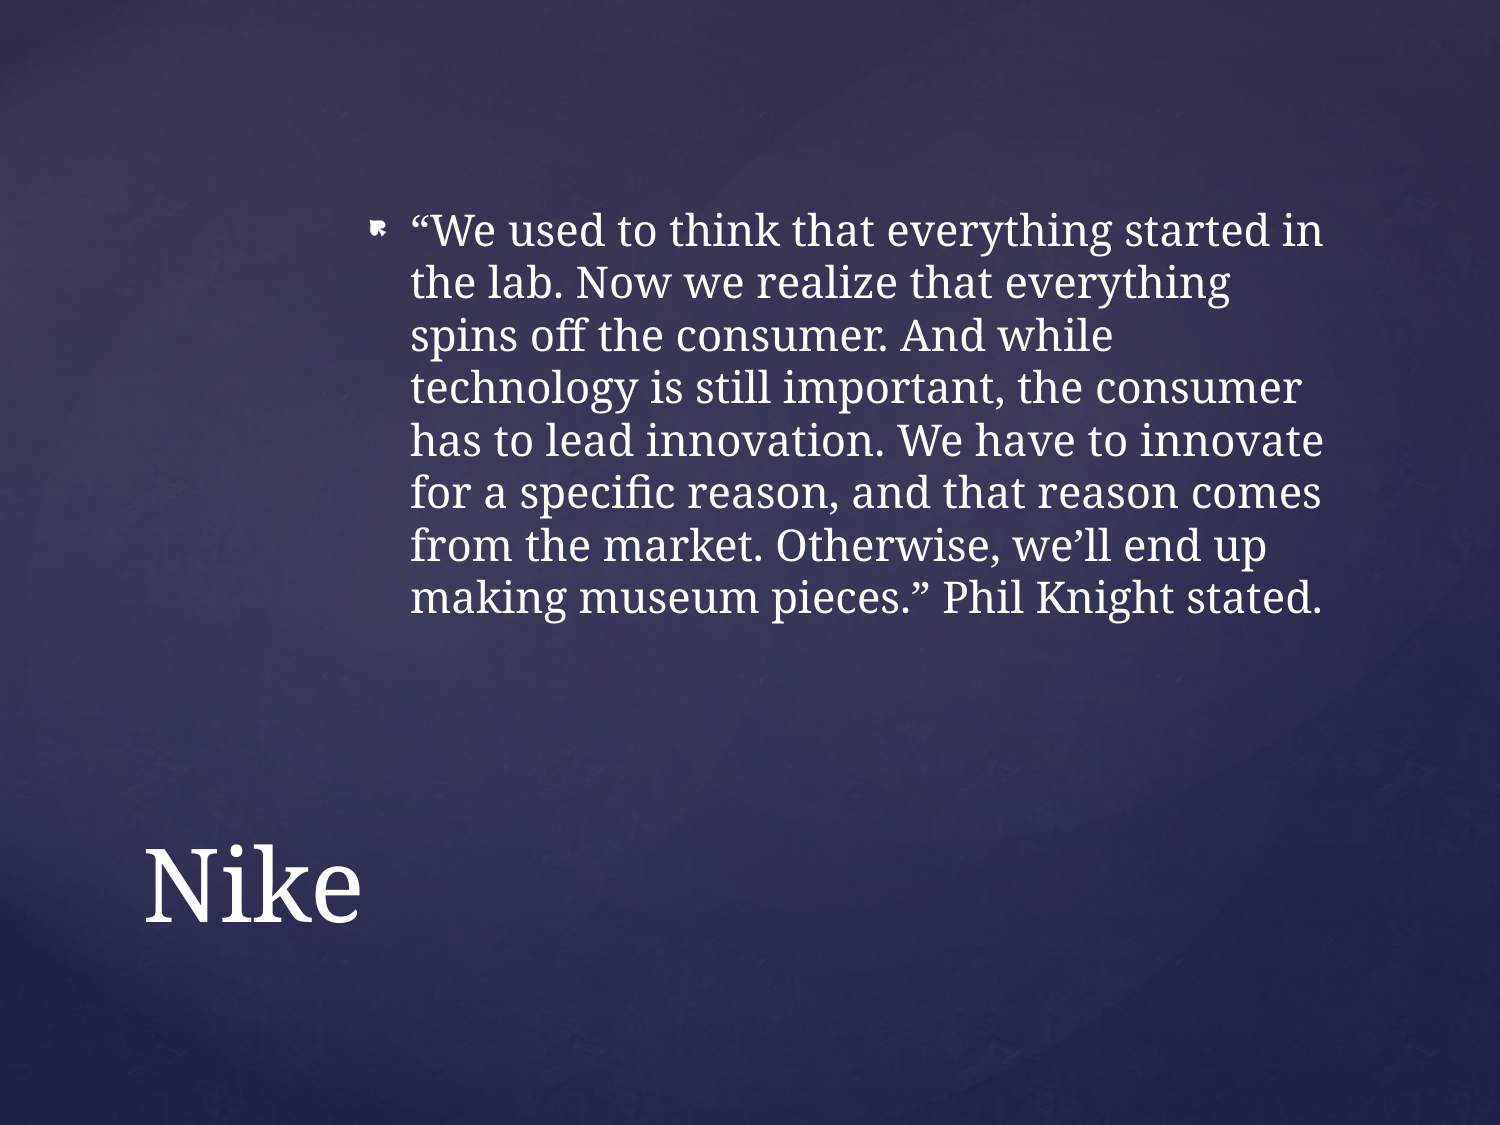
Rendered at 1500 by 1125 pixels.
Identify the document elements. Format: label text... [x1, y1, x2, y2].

list “We used to think that everything started in the lab. Now we realize that everything spins off the consumer. And while technology is still important, the consumer has to lead innovation. We have to innovate for a specific reason, and that reason comes from the market. Otherwise, we’ll end up making museum pieces.” Phil Knight stated. [350, 112, 1350, 713]
title Nike [127, 800, 1365, 950]
